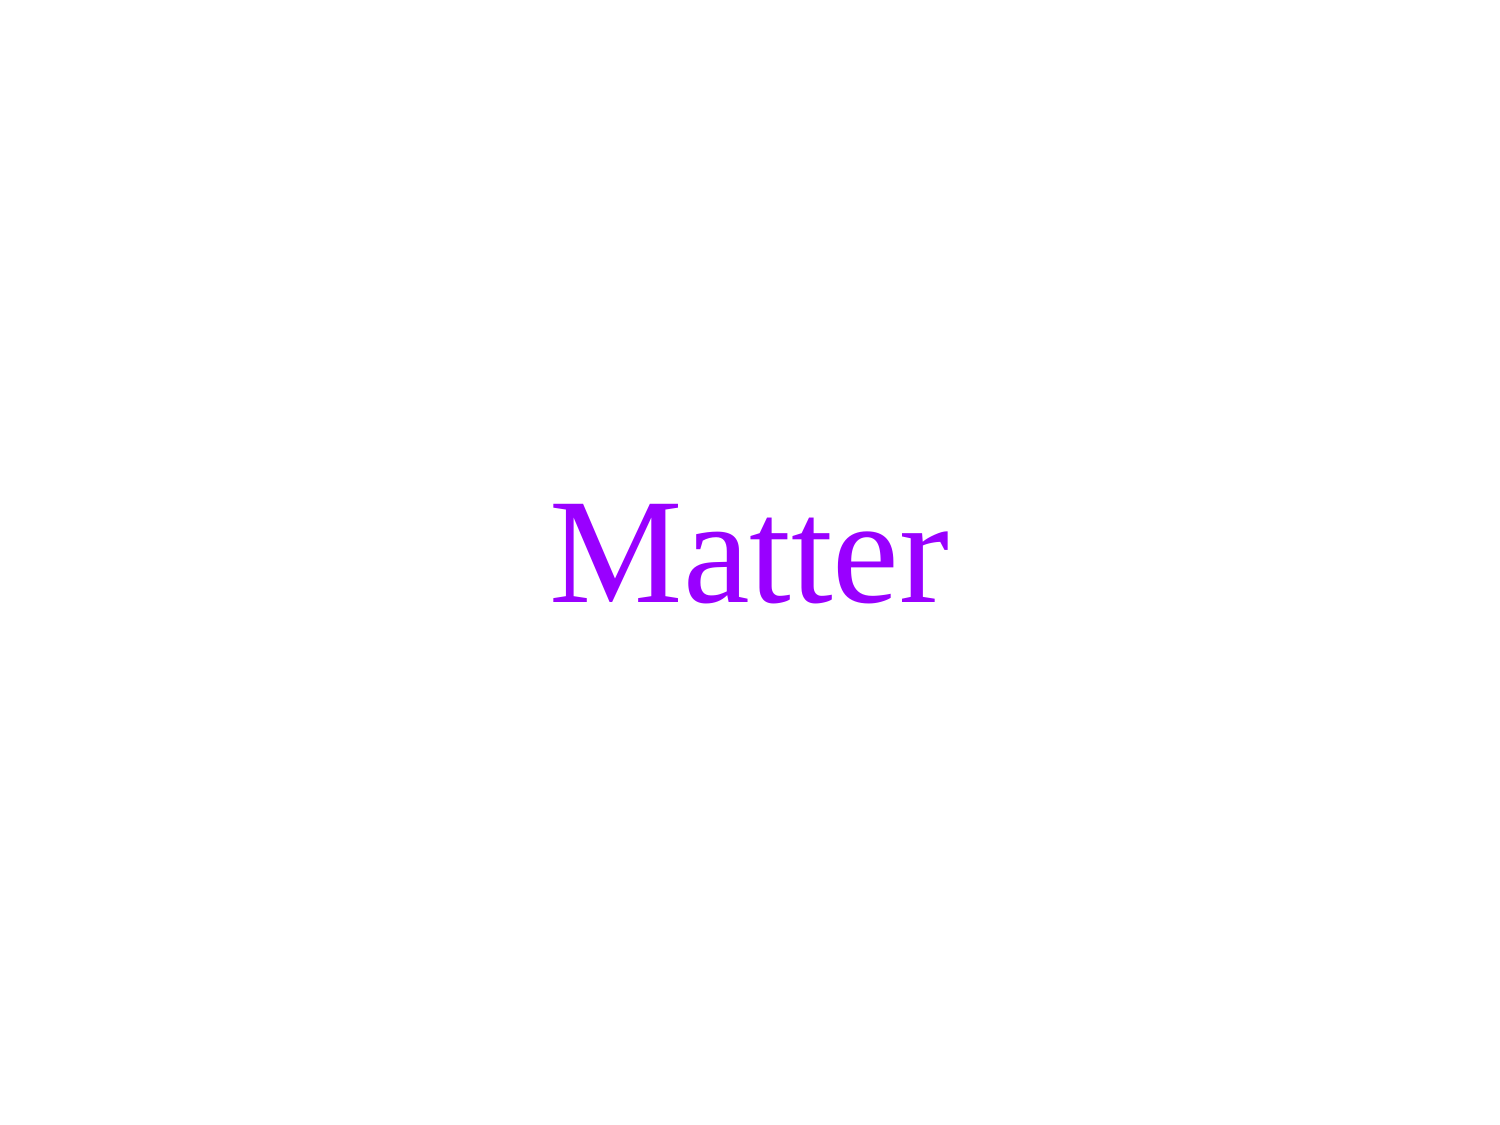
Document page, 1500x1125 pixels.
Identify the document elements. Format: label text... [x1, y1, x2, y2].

text_box Matter [112, 444, 1388, 640]
